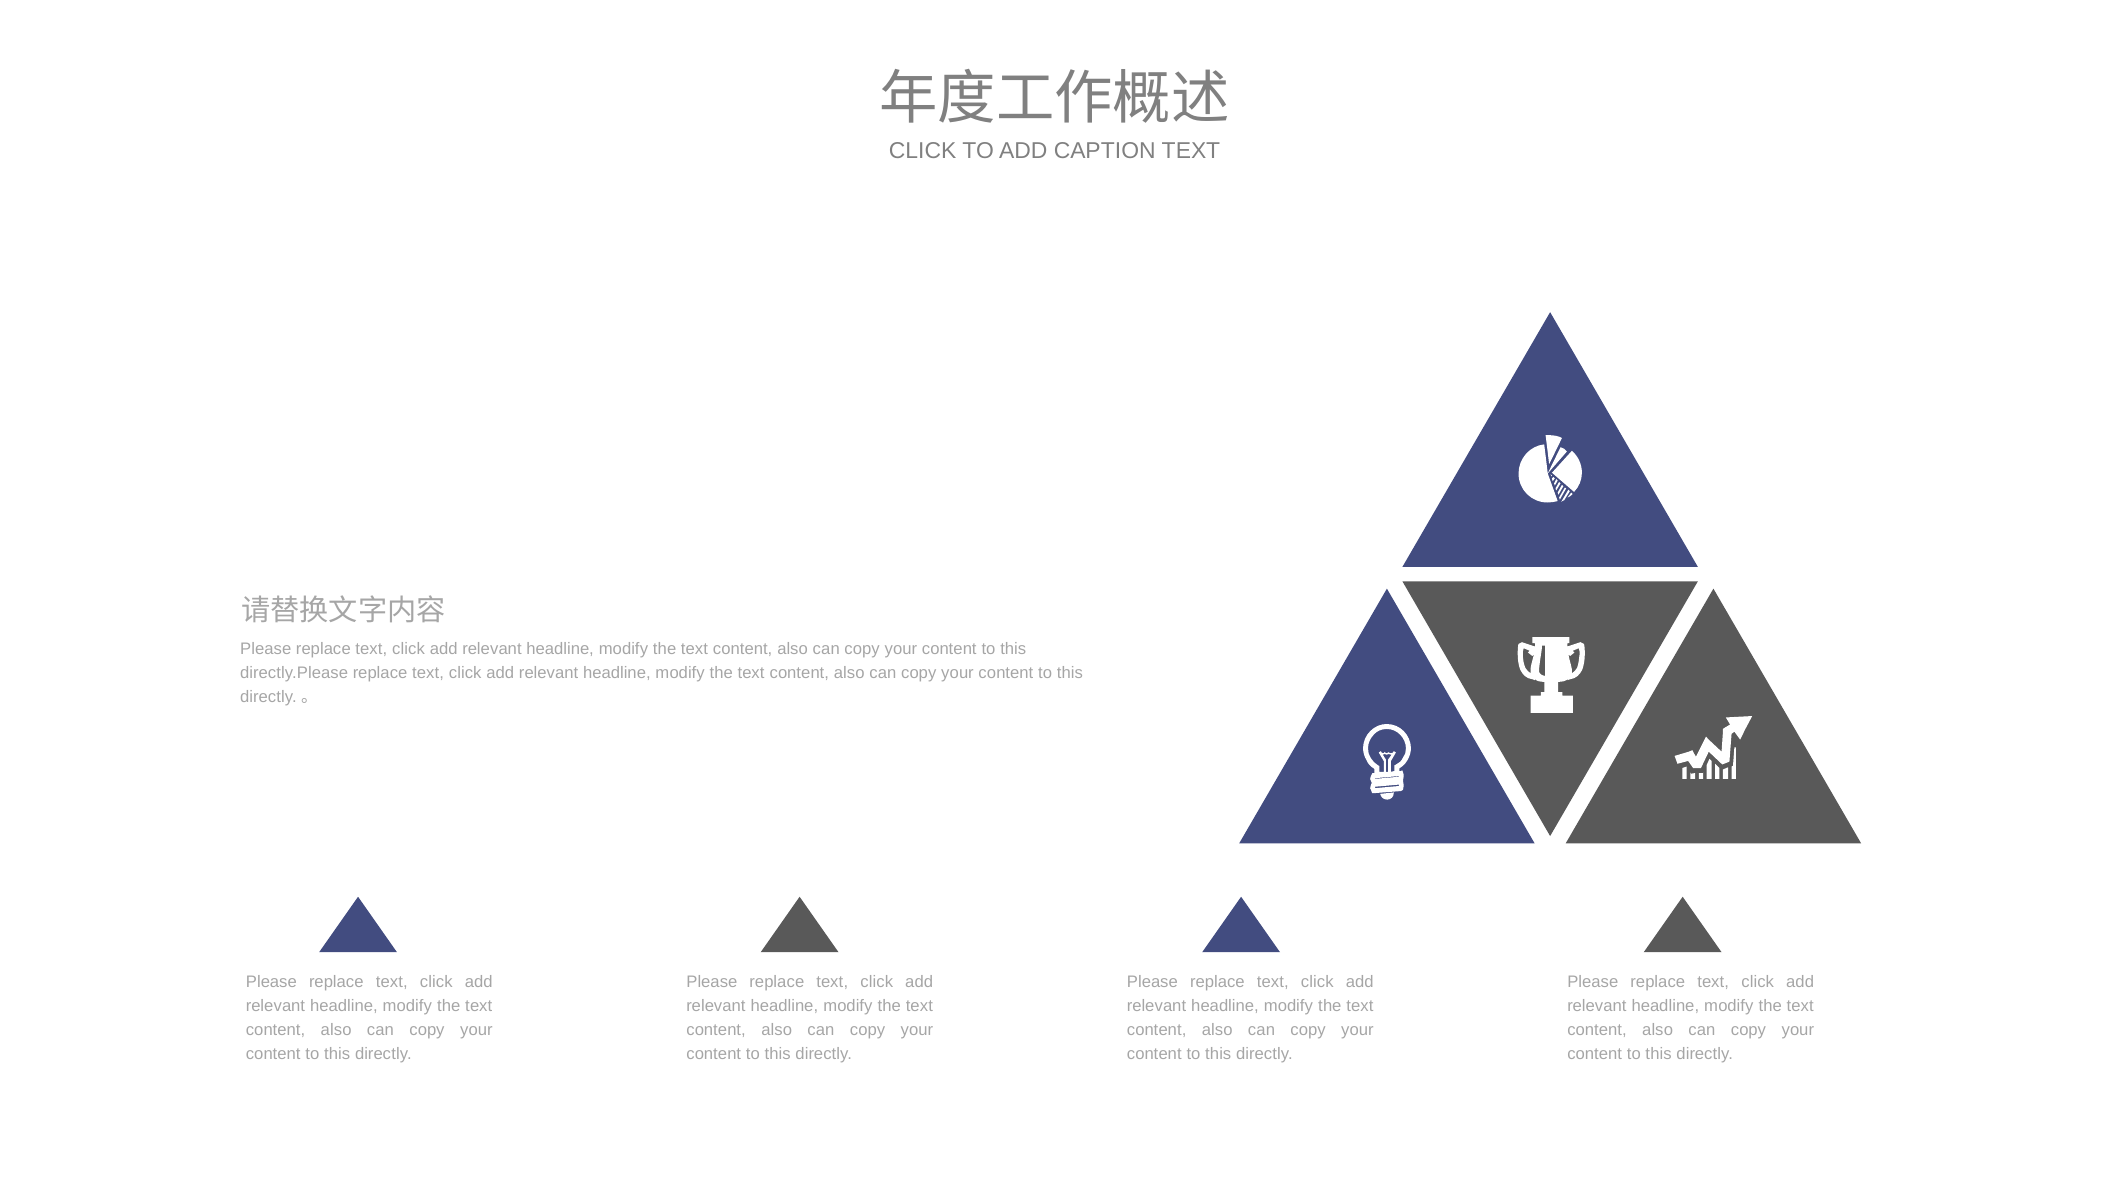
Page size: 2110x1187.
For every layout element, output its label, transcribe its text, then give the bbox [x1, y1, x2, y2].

text_box Please replace text, click add relevant headline, modify the text content, also can copy your content to this directly. [671, 959, 949, 1070]
text_box [758, 894, 841, 954]
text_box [1565, 588, 1862, 844]
text_box Please replace text, click add relevant headline, modify the text content, also can copy your content to this directly. [1112, 959, 1389, 1070]
text_box Please replace text, click add relevant headline, modify the text content, also can copy your content to this directly. [1552, 959, 1830, 1070]
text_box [1402, 581, 1698, 837]
text_box 年度工作概述 [865, 60, 1245, 131]
text_box [1641, 894, 1724, 954]
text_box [1239, 588, 1535, 844]
text_box Please replace text, click add relevant headline, modify the text content, also can copy your content to this directly. [231, 959, 508, 1070]
text_box [317, 894, 399, 954]
text_box 请替换文字内容 [226, 577, 461, 626]
text_box CLICK TO ADD CAPTION TEXT [865, 135, 1245, 163]
text_box [1200, 894, 1283, 954]
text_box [1402, 312, 1698, 567]
text_box Please replace text, click add relevant headline, modify the text content, also can copy your content to this directly.Please replace text, click add relevant headline, modify the text content, also can copy your content to this directly.。 [225, 626, 1143, 713]
